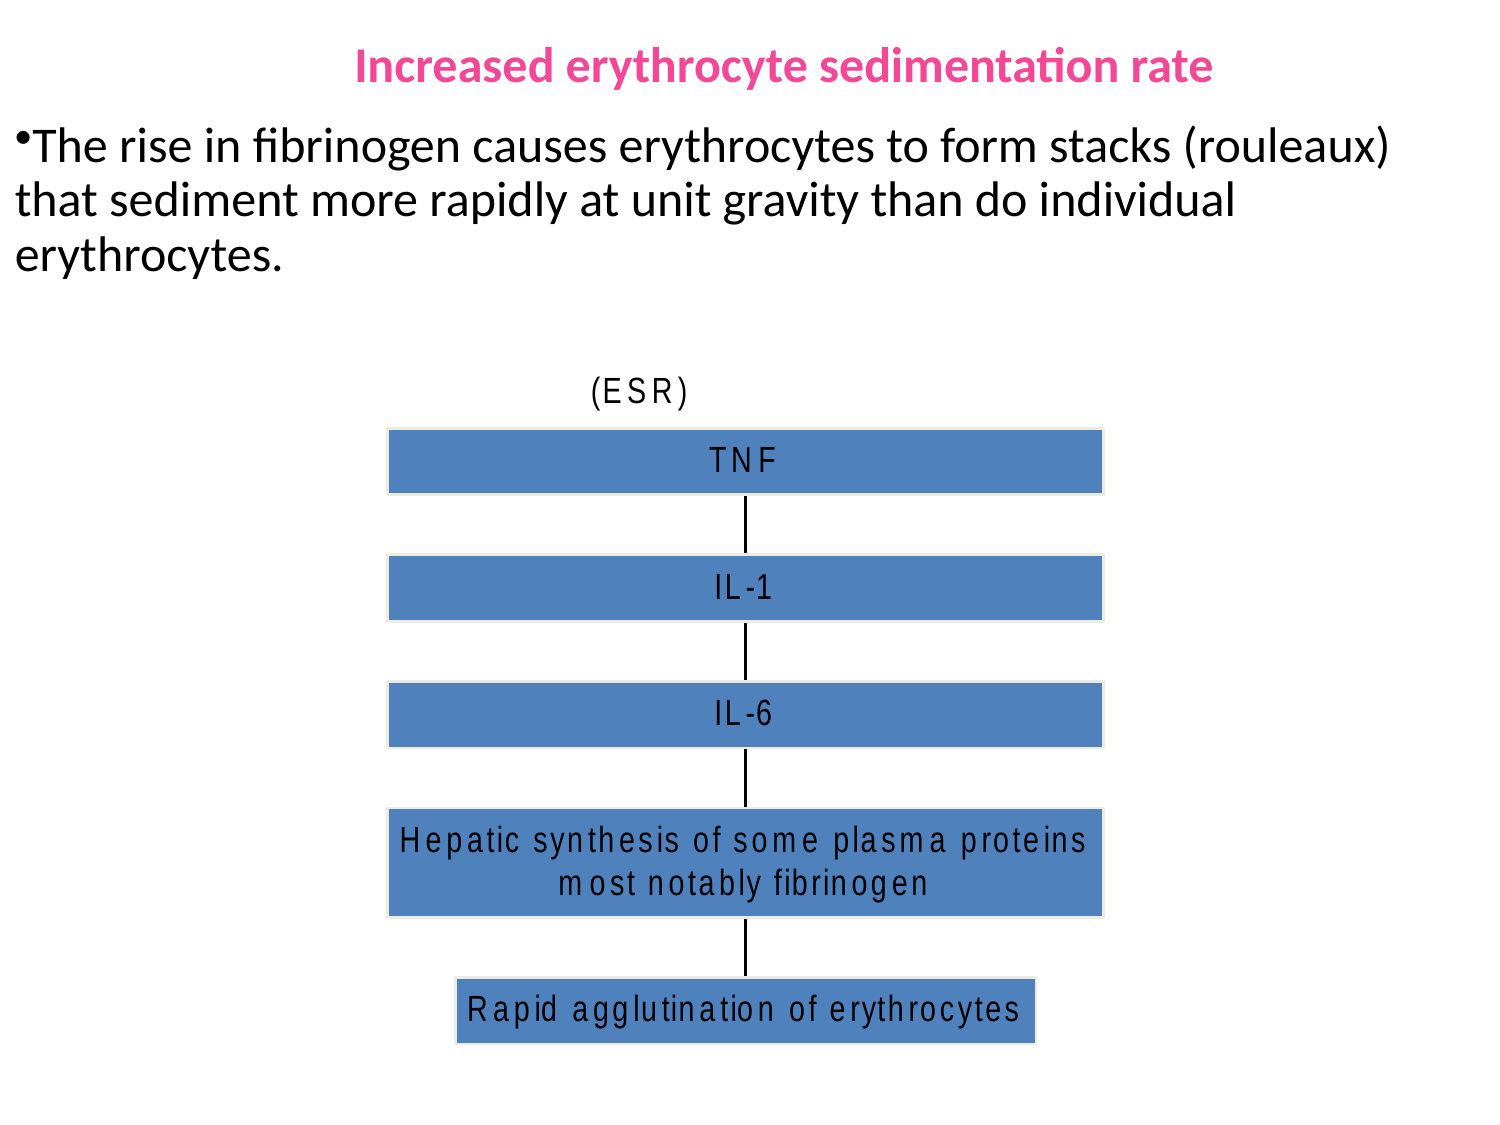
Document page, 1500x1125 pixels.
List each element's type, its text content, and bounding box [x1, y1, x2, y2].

text_box Increased erythrocyte sedimentation rate [339, 24, 1229, 100]
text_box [382, 361, 1110, 1050]
text_box The rise in fibrinogen causes erythrocytes to form stacks (rouleaux) that sediment more rapidly at unit gravity than do individual erythrocytes. [0, 112, 1500, 335]
